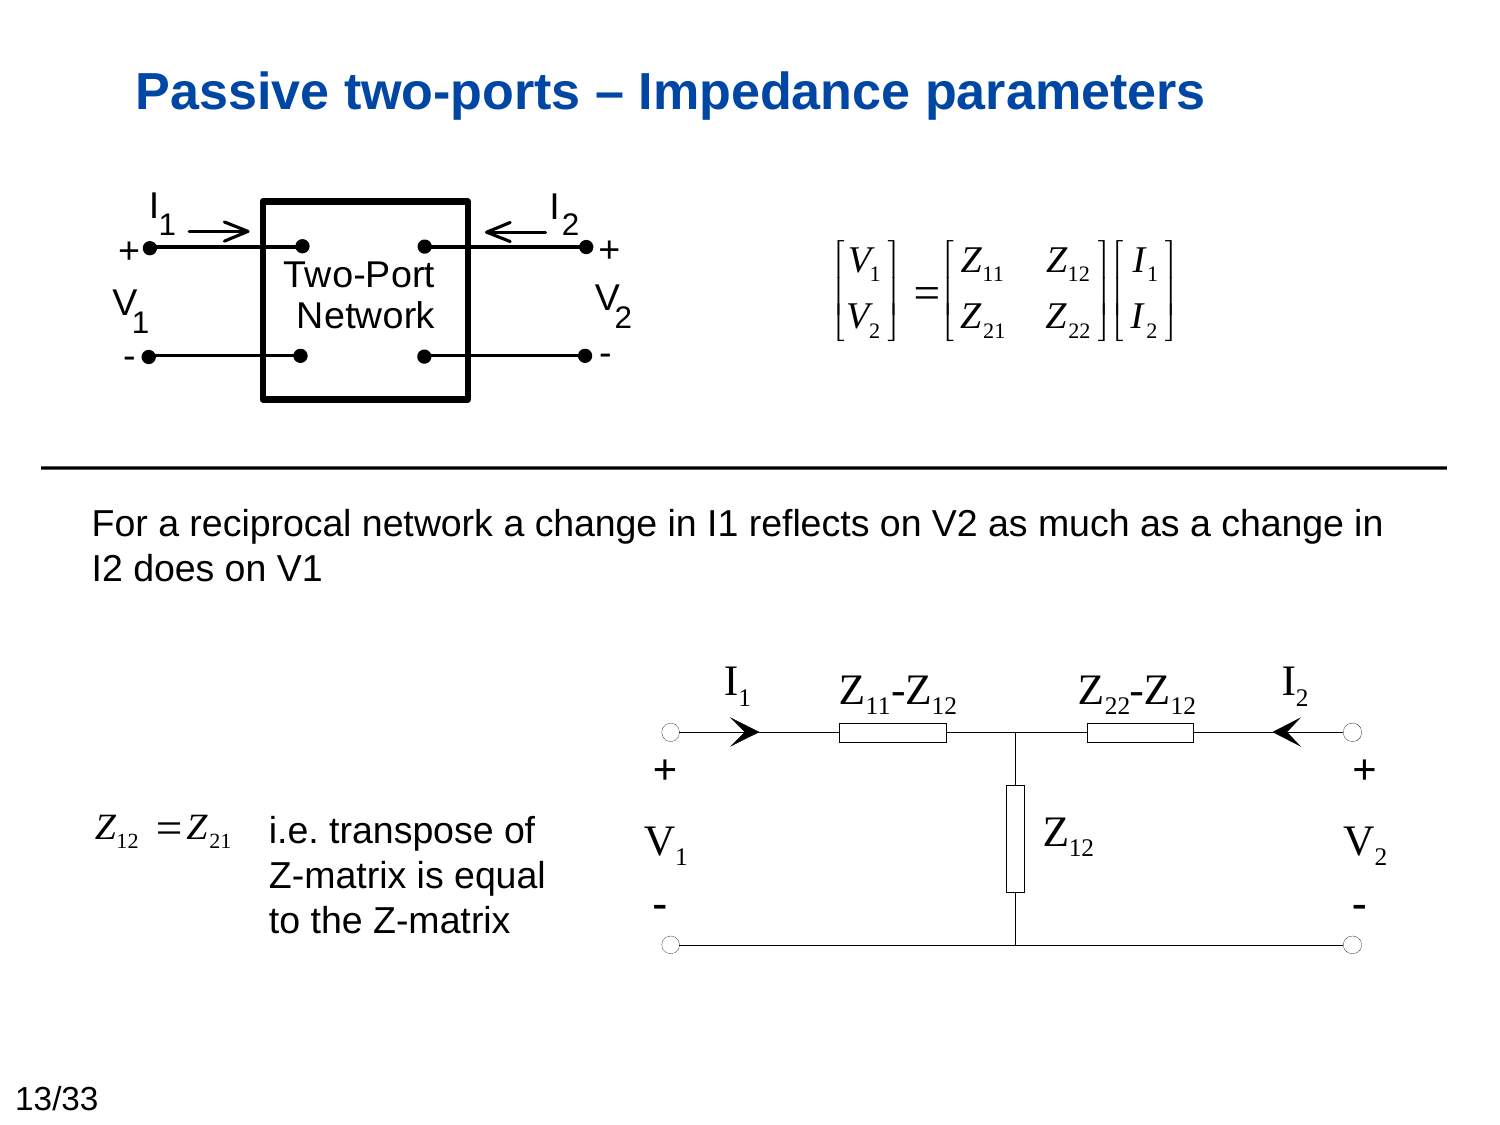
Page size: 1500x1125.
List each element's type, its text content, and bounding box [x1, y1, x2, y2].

text_box For a reciprocal network a change in I1 reflects on V2 as much as a change in I2 does on V1 [76, 491, 1400, 597]
title Passive two-ports – Impedance parameters [120, 18, 1471, 159]
text_box i.e. transpose of Z-matrix is equal to the Z-matrix [254, 798, 561, 949]
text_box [828, 231, 1188, 349]
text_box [88, 805, 238, 856]
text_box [643, 656, 1389, 955]
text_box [111, 184, 649, 403]
